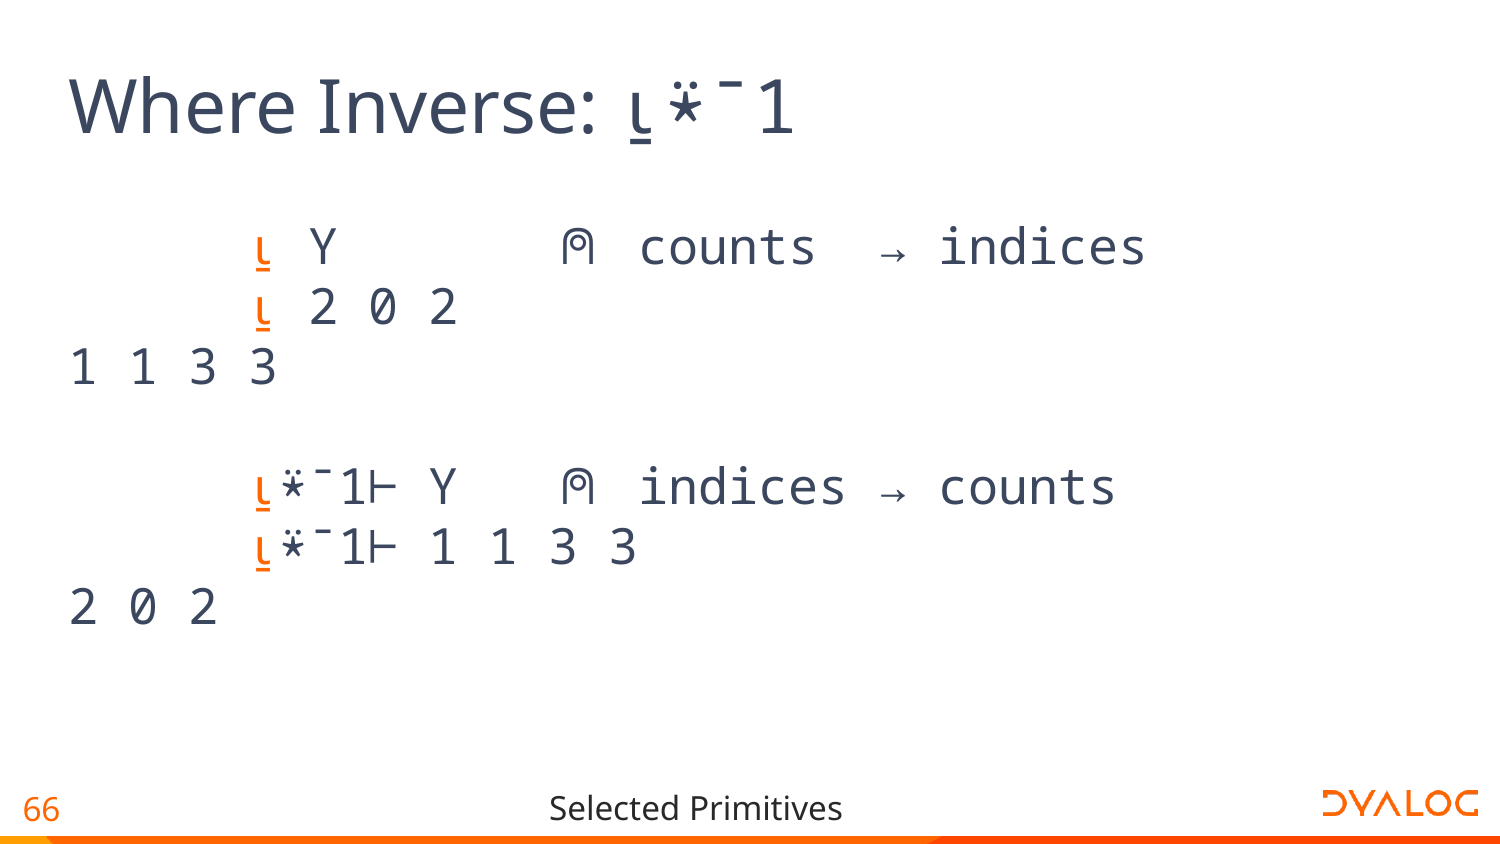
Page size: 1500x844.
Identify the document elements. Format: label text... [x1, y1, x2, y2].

list ⍸ Y ⍝ counts → indices ⍸ 2 0 2 1 1 3 3 ⍸⍣¯1⊢ Y ⍝ indices → counts ⍸⍣¯1⊢ 1 1 3 3 2 0 2 [53, 207, 1453, 740]
picture [1323, 790, 1478, 816]
title Where Inverse: ⍸⍣¯1 [53, 43, 1453, 157]
picture [0, 836, 1500, 844]
